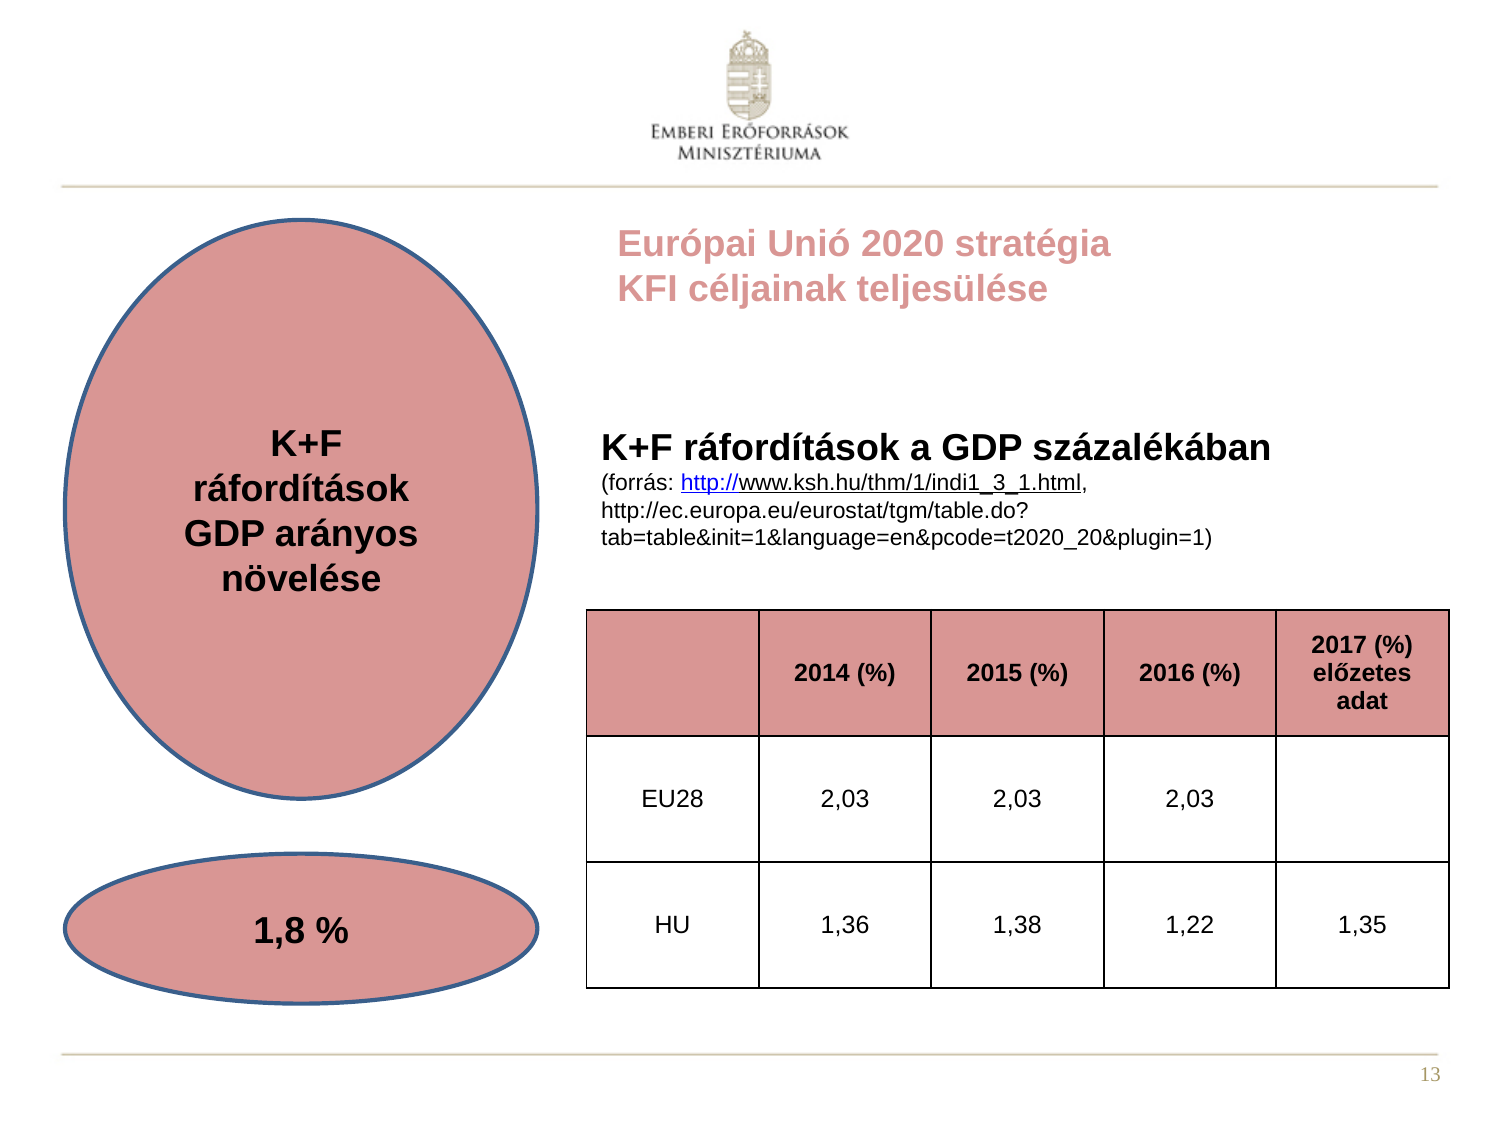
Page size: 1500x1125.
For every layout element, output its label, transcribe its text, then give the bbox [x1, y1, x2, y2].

table_cell HU [587, 863, 758, 987]
table_header 2015 (%) [932, 611, 1103, 735]
table_cell 2,03 [760, 737, 930, 861]
table_cell EU28 [587, 737, 758, 861]
table_cell 1,35 [1277, 863, 1448, 987]
table_header [587, 611, 758, 735]
table_header 2017 (%) előzetes adat [1277, 611, 1448, 735]
table_cell 2,03 [1105, 737, 1275, 861]
table_cell 1,22 [1105, 863, 1275, 987]
table_header 2014 (%) [760, 611, 930, 735]
picture [0, 2, 1500, 1123]
table_cell 2,03 [932, 737, 1103, 861]
text_box K+F ráfordítások a GDP százalékában (forrás: http://www.ksh.hu/thm/1/indi1_3_1.html, http://ec.europa.eu/eurostat/tgm/table.do?tab=table&init=1&language=en&pcode=t2020_20&plugin=1) [586, 415, 1500, 558]
text_box K+F ráfordítások GDP arányos növelése [62, 217, 540, 801]
title Európai Unió 2020 stratégia KFI céljainak teljesülése [602, 210, 1173, 352]
table_cell 1,38 [932, 863, 1103, 987]
table_cell 1,36 [760, 863, 930, 987]
table_header 2016 (%) [1105, 611, 1275, 735]
table_cell [1277, 737, 1448, 861]
text_box 1,8 % [62, 851, 540, 1006]
